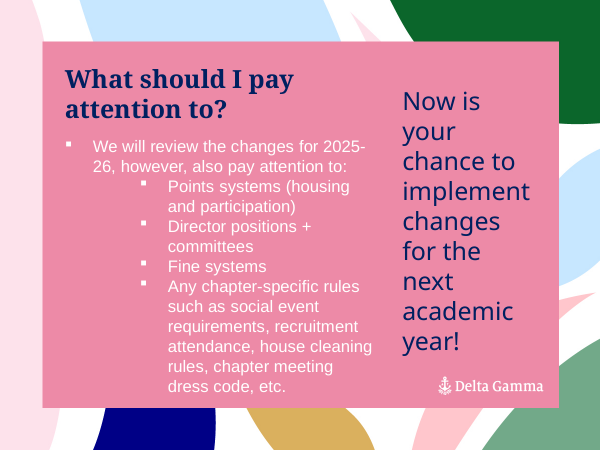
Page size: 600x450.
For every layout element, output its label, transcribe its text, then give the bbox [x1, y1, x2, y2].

text_box Now is your chance to implement changes for the next academic year! [387, 78, 550, 363]
picture [0, 0, 600, 450]
text_box What should I pay attention to? We will review the changes for 2025-26, however, also pay attention to: Points systems (housing and participation) Director positions + committees Fine systems Any chapter-specific rules such as social event requirements, recruitment attendance, house cleaning rules, chapter meeting dress code, etc. [50, 56, 388, 423]
